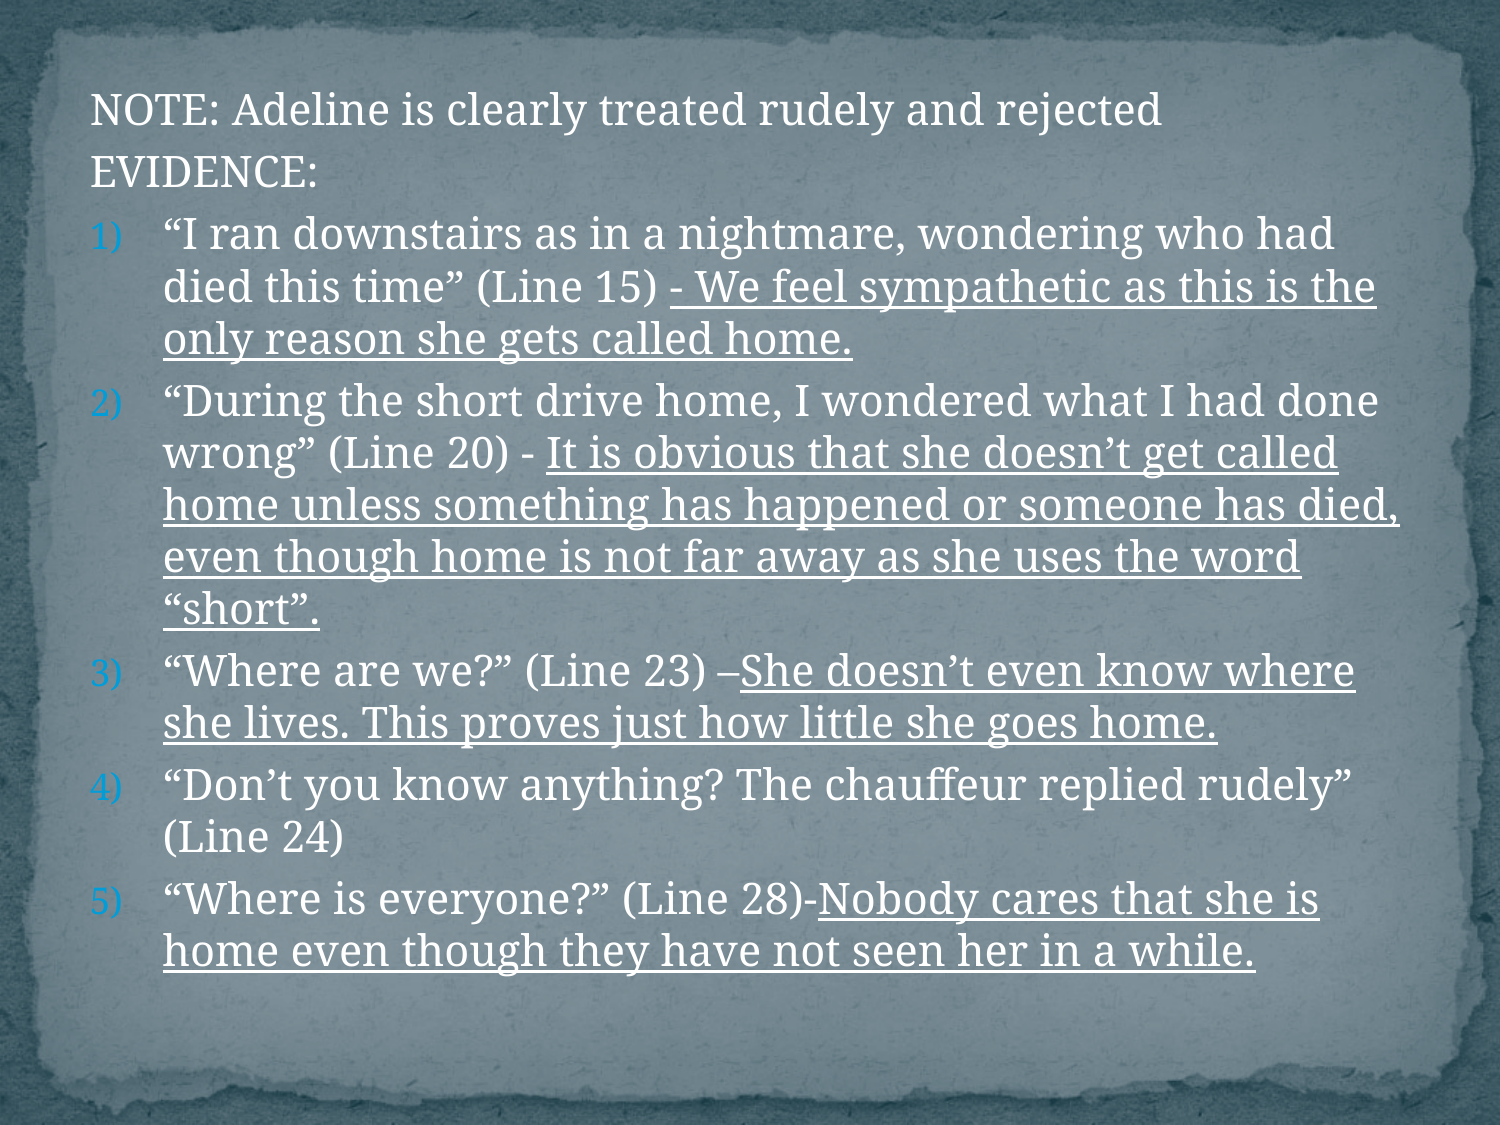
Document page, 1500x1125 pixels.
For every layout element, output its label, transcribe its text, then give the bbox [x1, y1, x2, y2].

list NOTE: Adeline is clearly treated rudely and rejected EVIDENCE: “I ran downstairs as in a nightmare, wondering who had died this time” (Line 15) - We feel sympathetic as this is the only reason she gets called home. “During the short drive home, I wondered what I had done wrong” (Line 20) - It is obvious that she doesn’t get called home unless something has happened or someone has died, even though home is not far away as she uses the word “short”. “Where are we?” (Line 23) –She doesn’t even know where she lives. This proves just how little she goes home. “Don’t you know anything? The chauffeur replied rudely” (Line 24) “Where is everyone?” (Line 28)-Nobody cares that she is home even though they have not seen her in a while. [75, 75, 1425, 1000]
